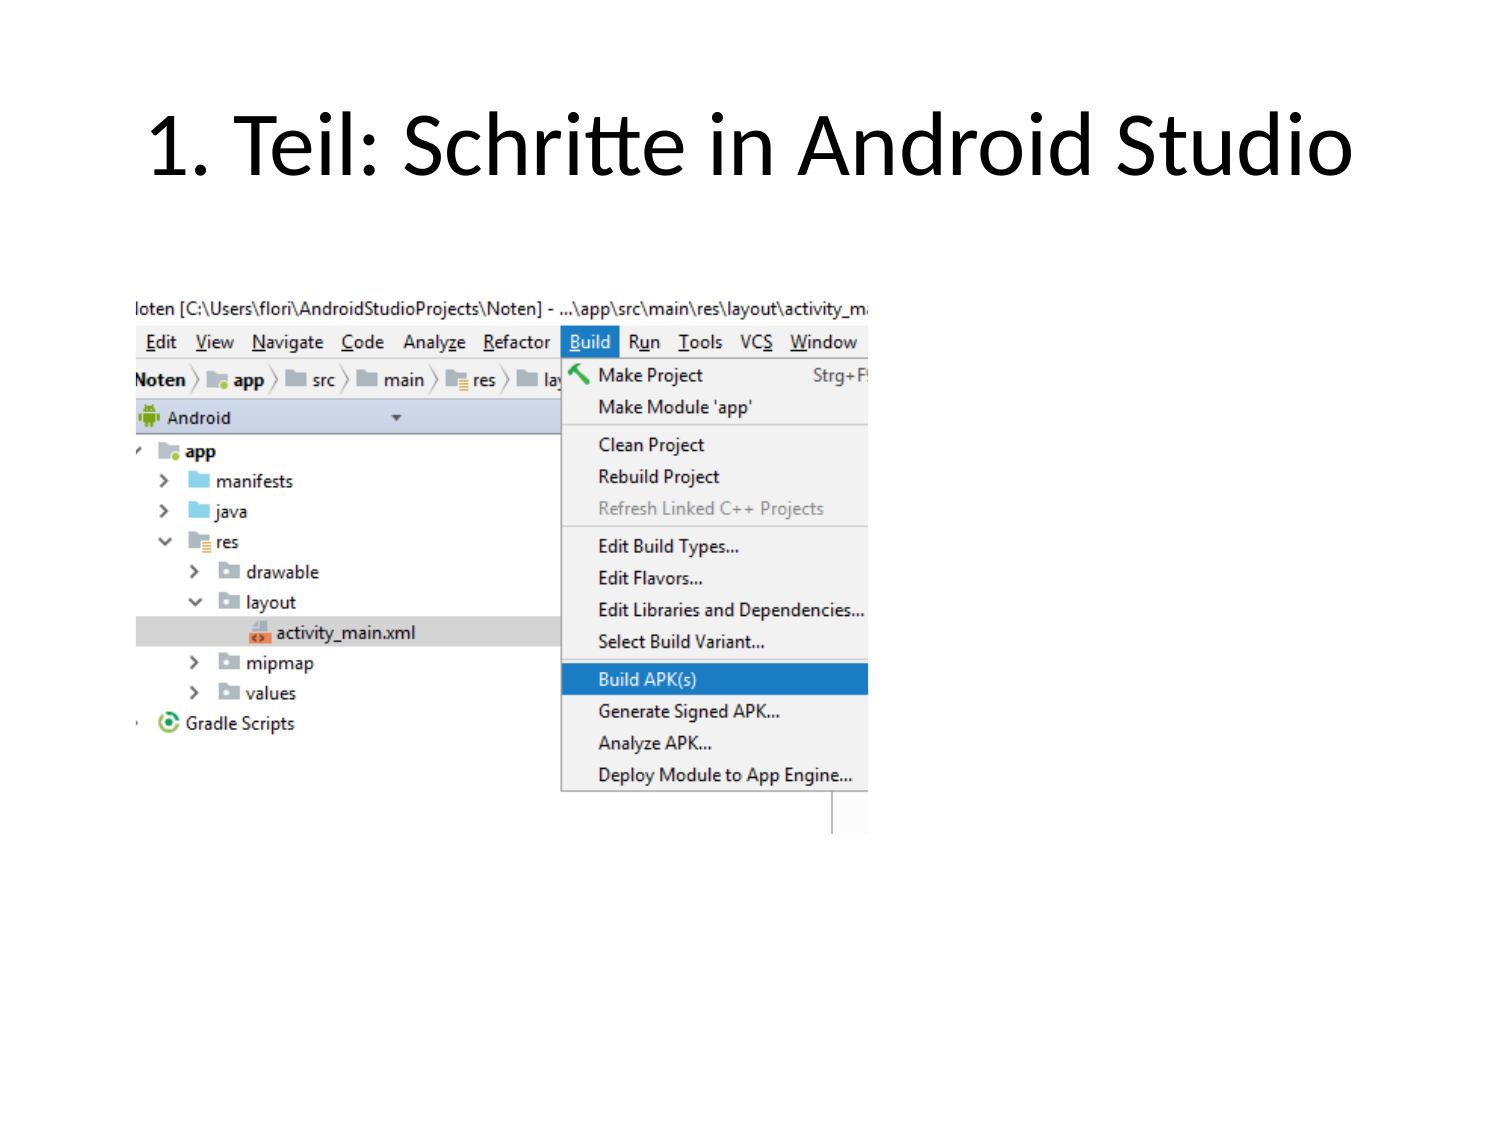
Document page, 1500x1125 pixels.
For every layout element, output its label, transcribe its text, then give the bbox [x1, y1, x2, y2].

picture [135, 290, 869, 835]
title 1. Teil: Schritte in Android Studio [75, 45, 1425, 233]
